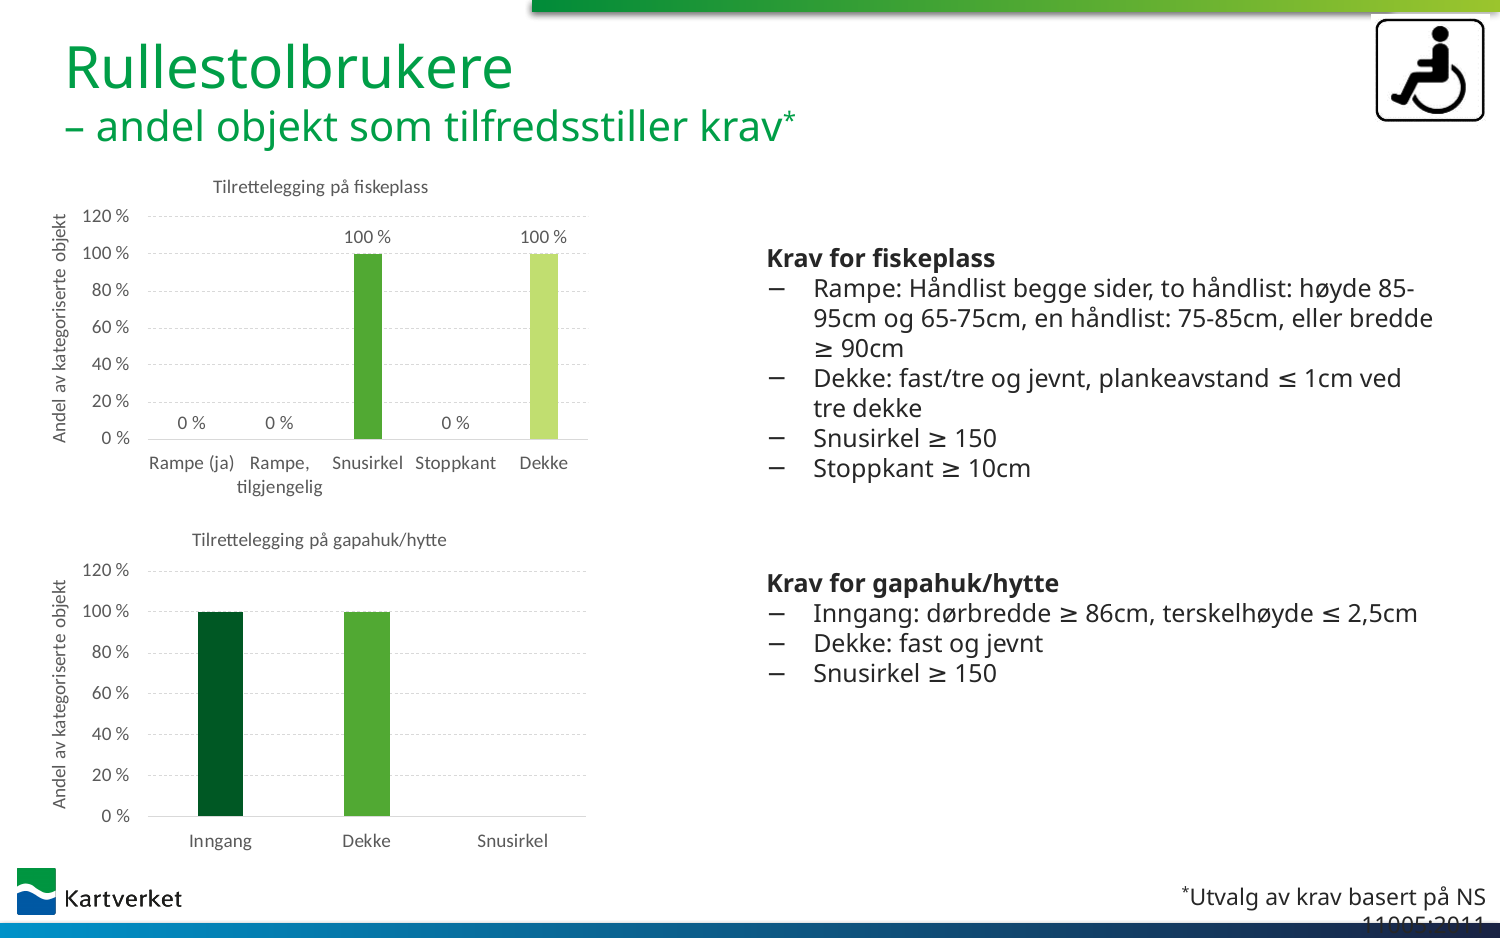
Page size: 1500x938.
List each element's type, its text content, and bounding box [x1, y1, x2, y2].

picture [1371, 13, 1491, 127]
text_box *Utvalg av krav basert på NS 11005:2011 [1068, 873, 1500, 938]
picture [41, 166, 599, 505]
text_box Krav for gapahuk/hytte Inngang: dørbredde ≥ 86cm, terskelhøyde ≤ 2,5cm Dekke: fast og jevnt Snusirkel ≥ 150 [751, 560, 1452, 695]
text_box Rullestolbrukere – andel objekt som tilfredsstiller krav* [49, 29, 1431, 158]
text_box Krav for fiskeplass Rampe: Håndlist begge sider, to håndlist: høyde 85-95cm og 65-75cm, en håndlist: 75-85cm, eller bredde ≥ 90cm Dekke: fast/tre og jevnt, plankeavstand ≤ 1cm ved tre dekke Snusirkel ≥ 150 Stoppkant ≥ 10cm [751, 235, 1452, 490]
picture [41, 520, 597, 859]
